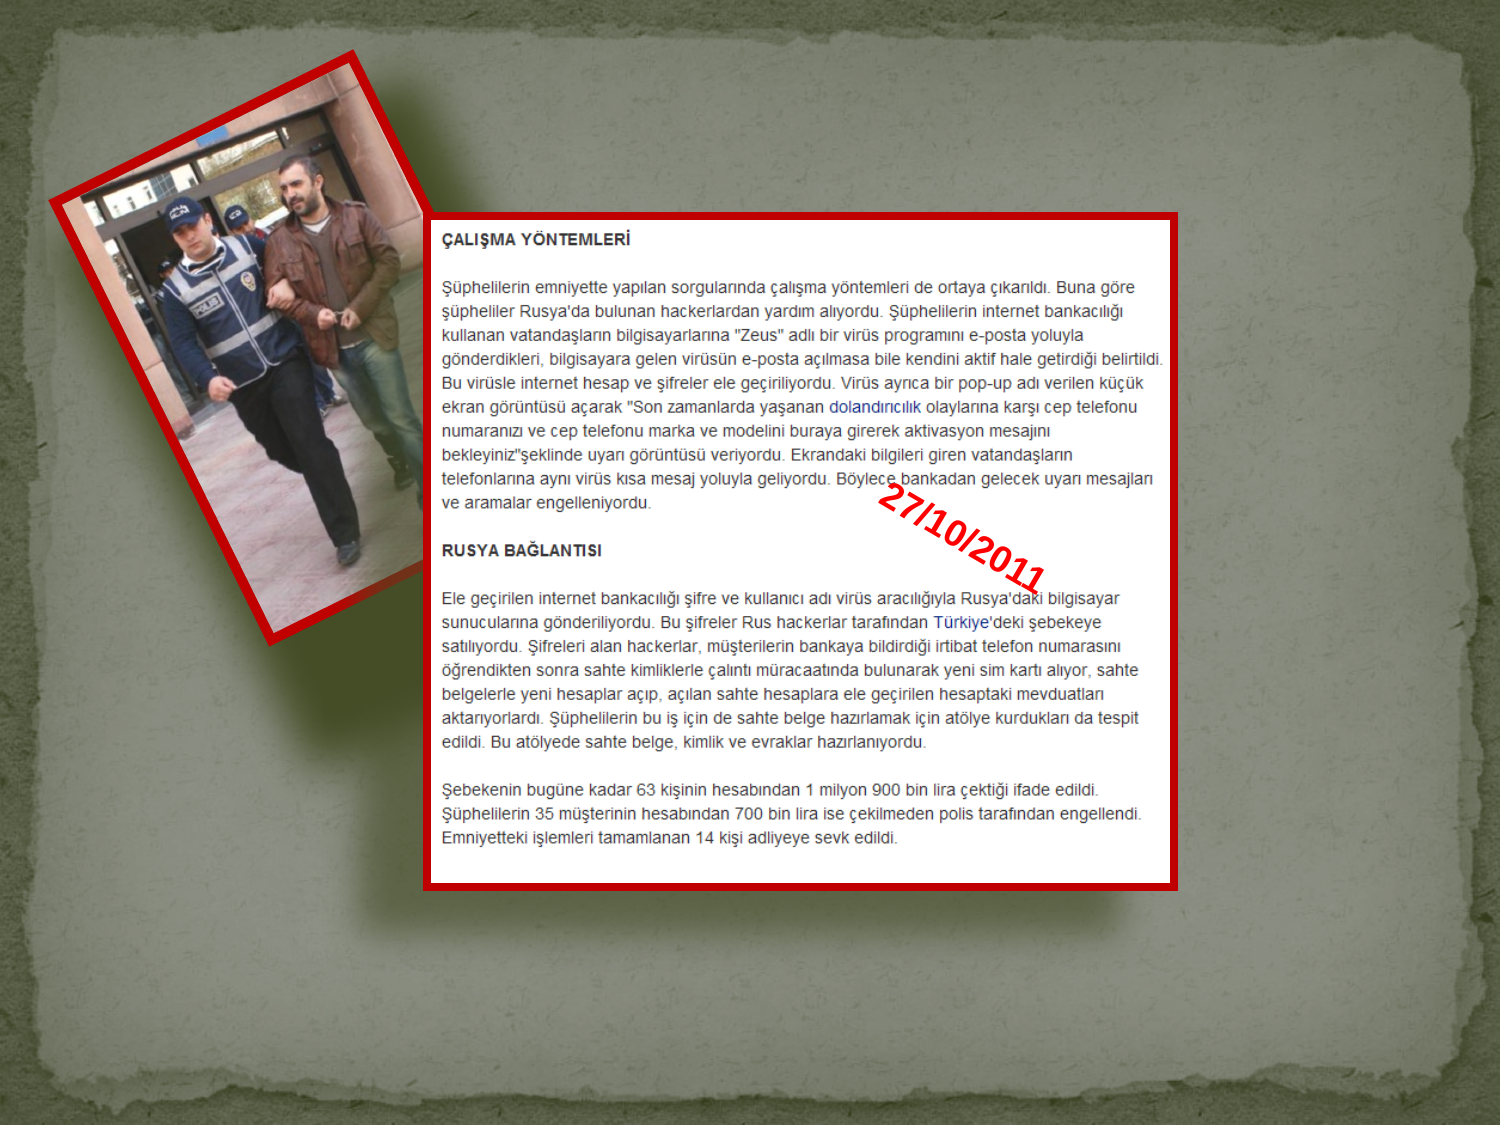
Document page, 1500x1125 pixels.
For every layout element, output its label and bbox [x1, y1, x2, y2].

picture [63, 64, 1170, 883]
